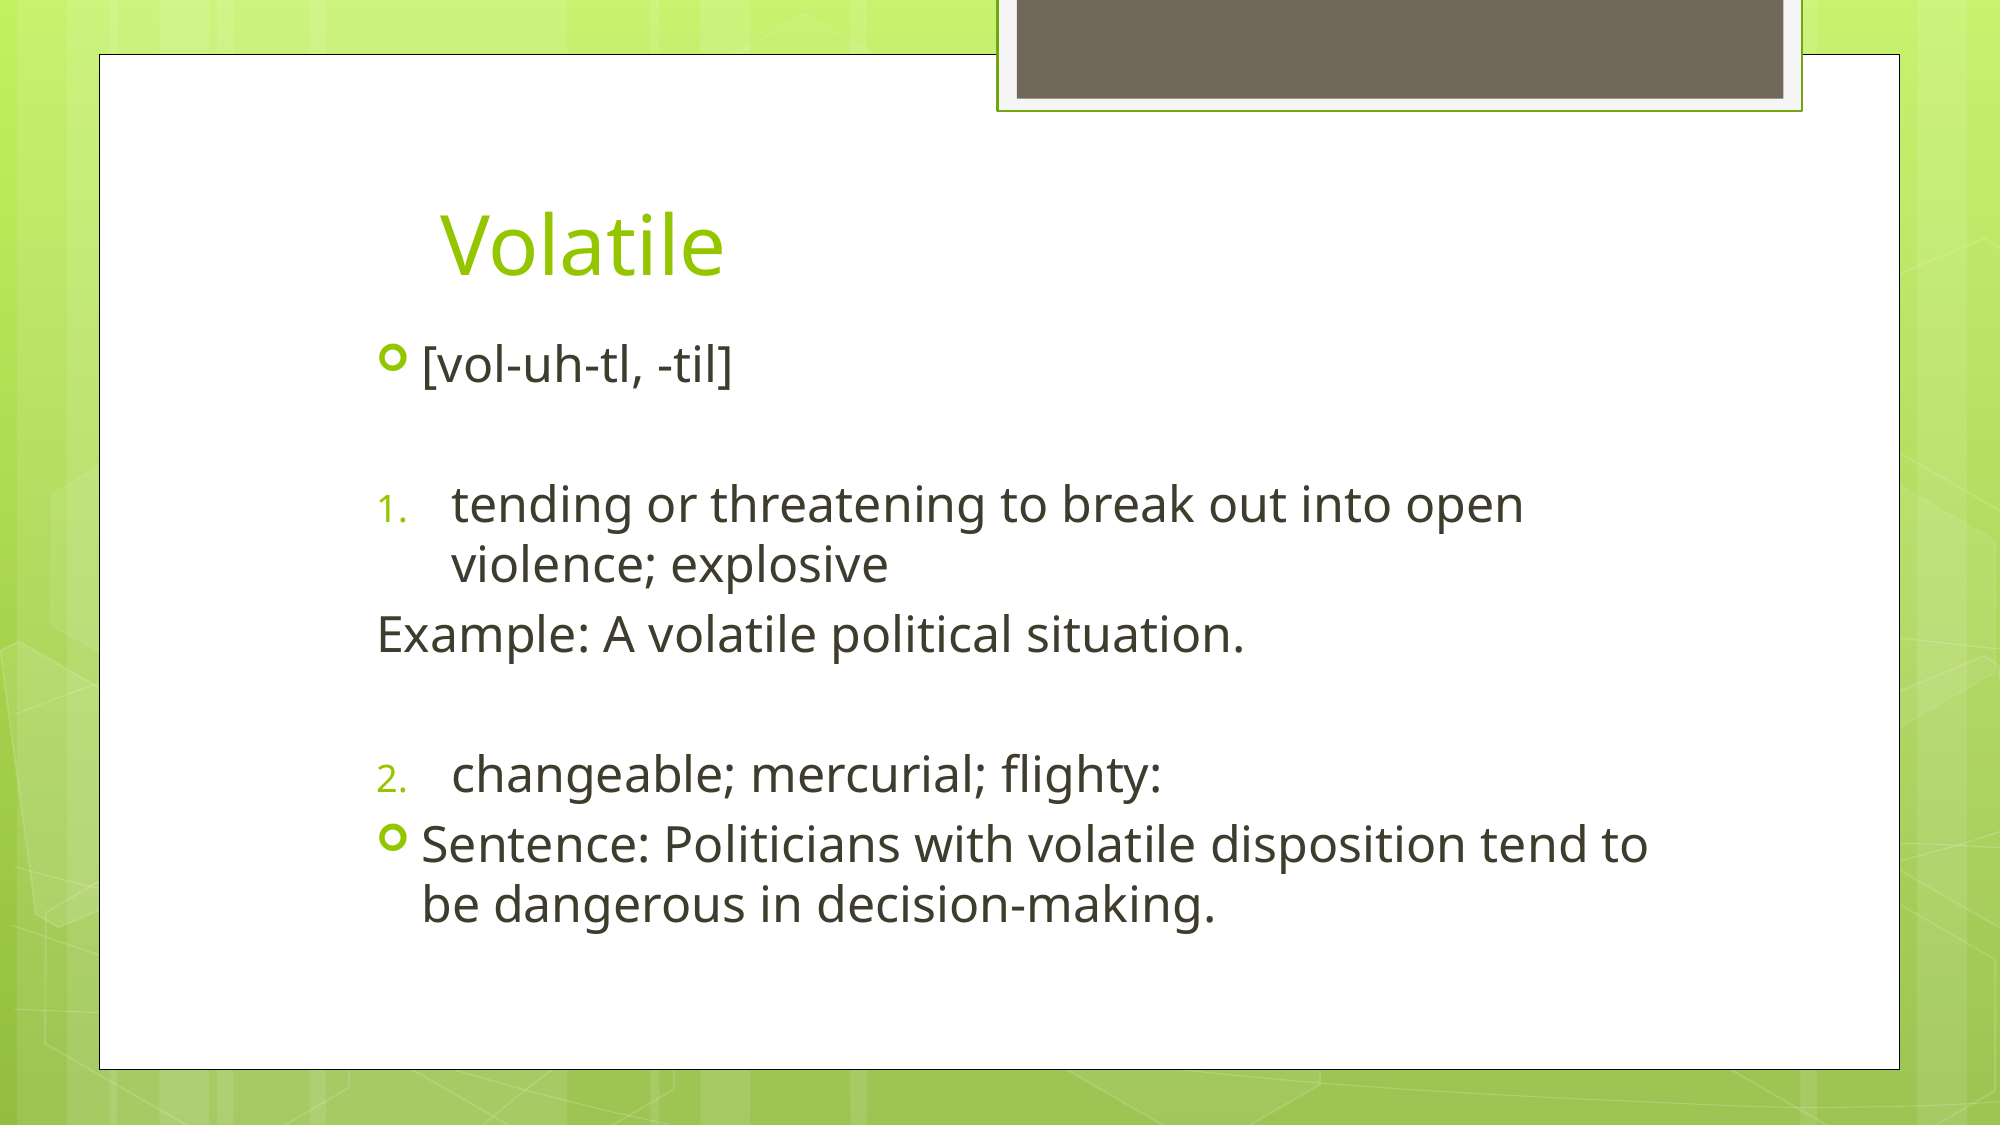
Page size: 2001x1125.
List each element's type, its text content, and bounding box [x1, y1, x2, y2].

title Volatile [425, 112, 1578, 300]
list [vol-uh-tl, -til] tending or threatening to break out into open violence; explosive Example: A volatile political situation. changeable; mercurial; flighty: Sentence: Politicians with volatile disposition tend to be dangerous in decision-making. [350, 324, 1675, 1038]
